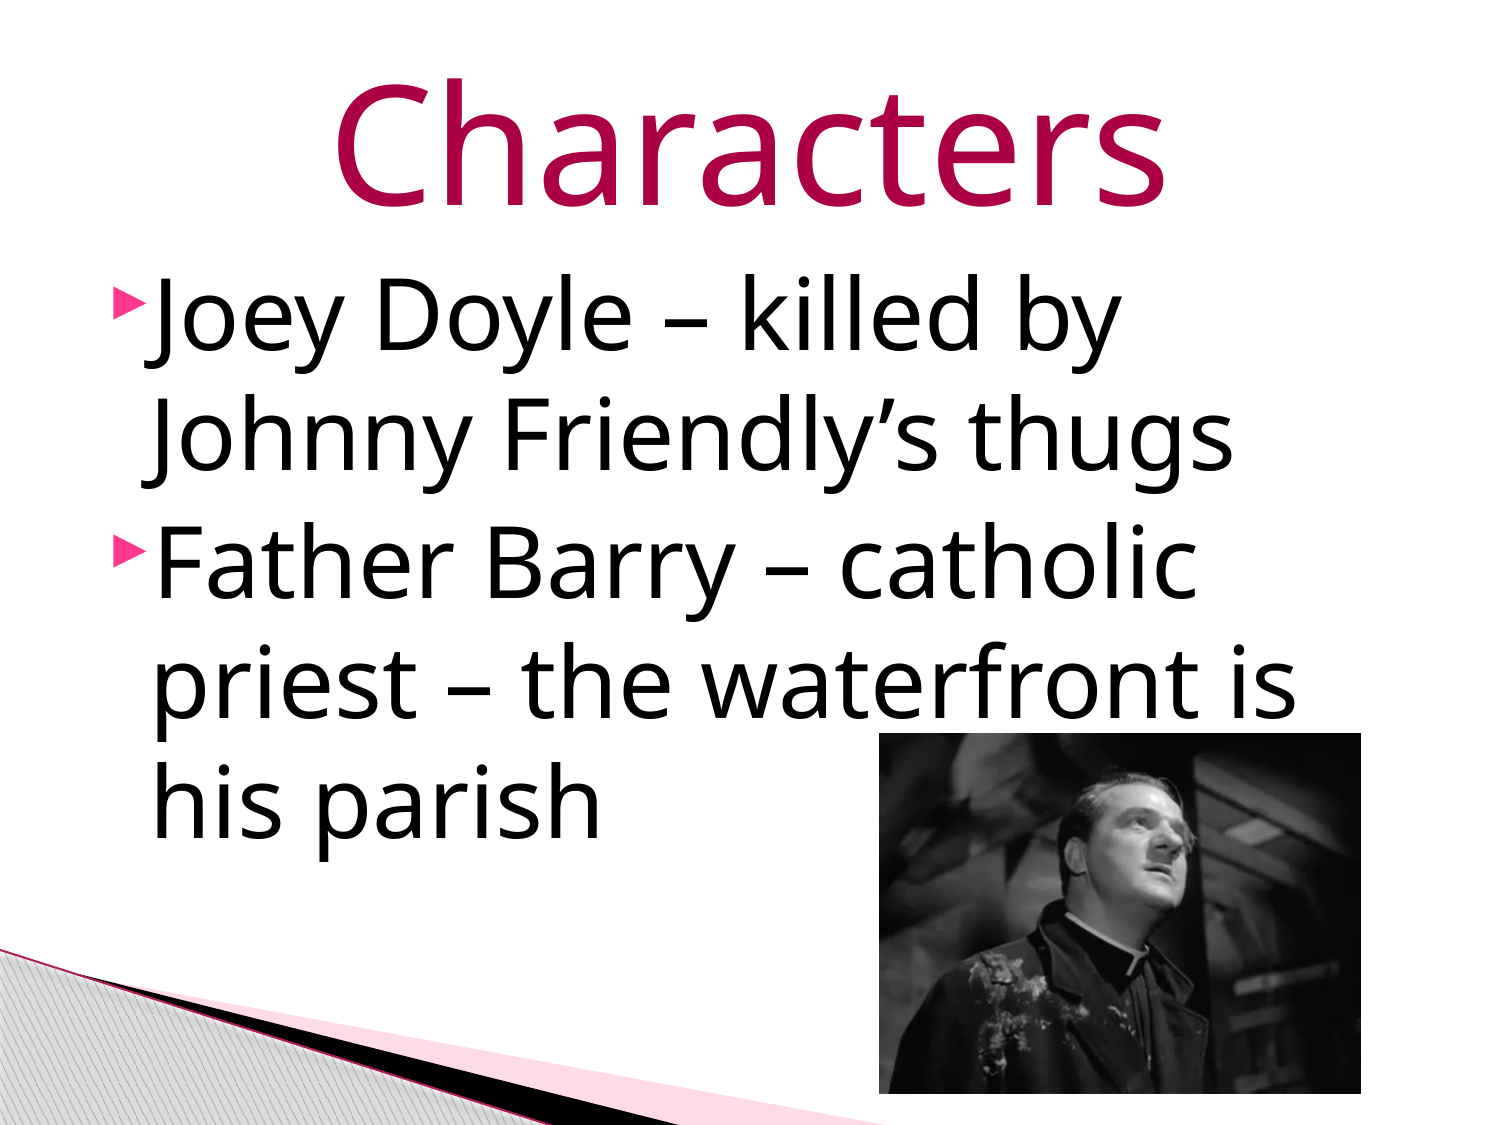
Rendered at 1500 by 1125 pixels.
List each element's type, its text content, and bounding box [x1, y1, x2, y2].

picture [879, 733, 1361, 1095]
list Joey Doyle – killed by Johnny Friendly’s thugs Father Barry – catholic priest – the waterfront is his parish [75, 243, 1425, 986]
title Characters [75, 45, 1425, 233]
